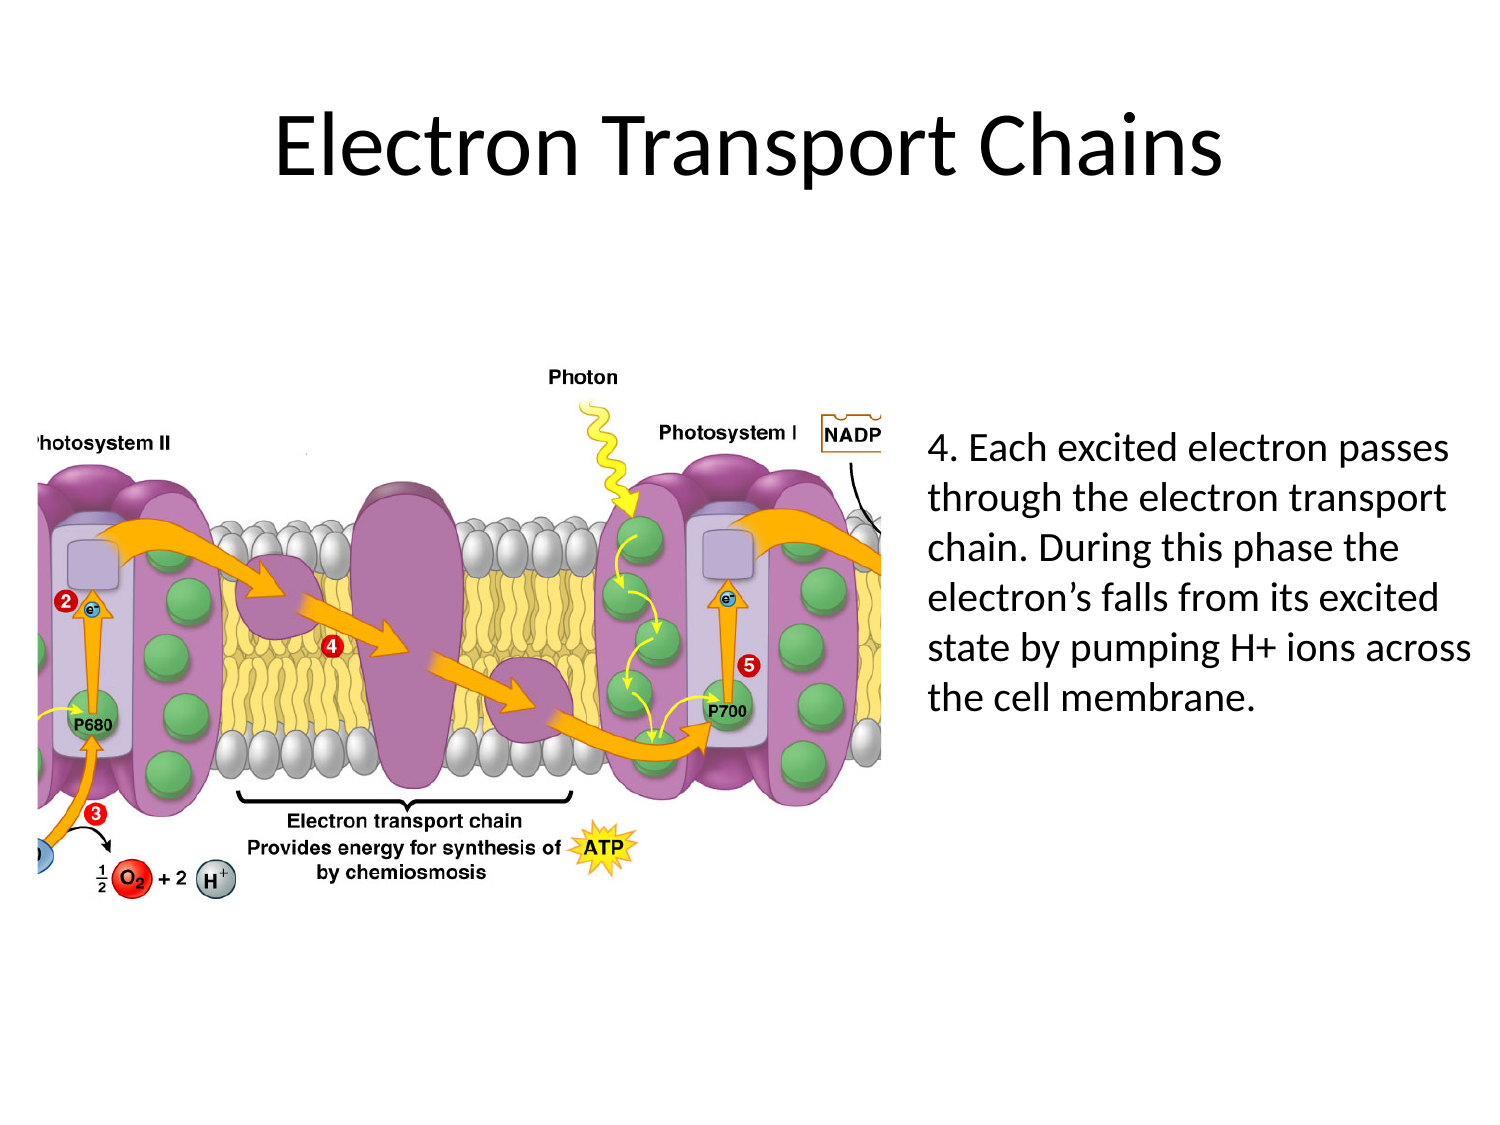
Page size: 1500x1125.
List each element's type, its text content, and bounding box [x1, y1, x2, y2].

title Electron Transport Chains [75, 45, 1425, 233]
picture [37, 362, 882, 904]
text_box 4. Each excited electron passes through the electron transport chain. During this phase the electron’s falls from its excited state by pumping H+ ions across the cell membrane. [912, 412, 1500, 728]
